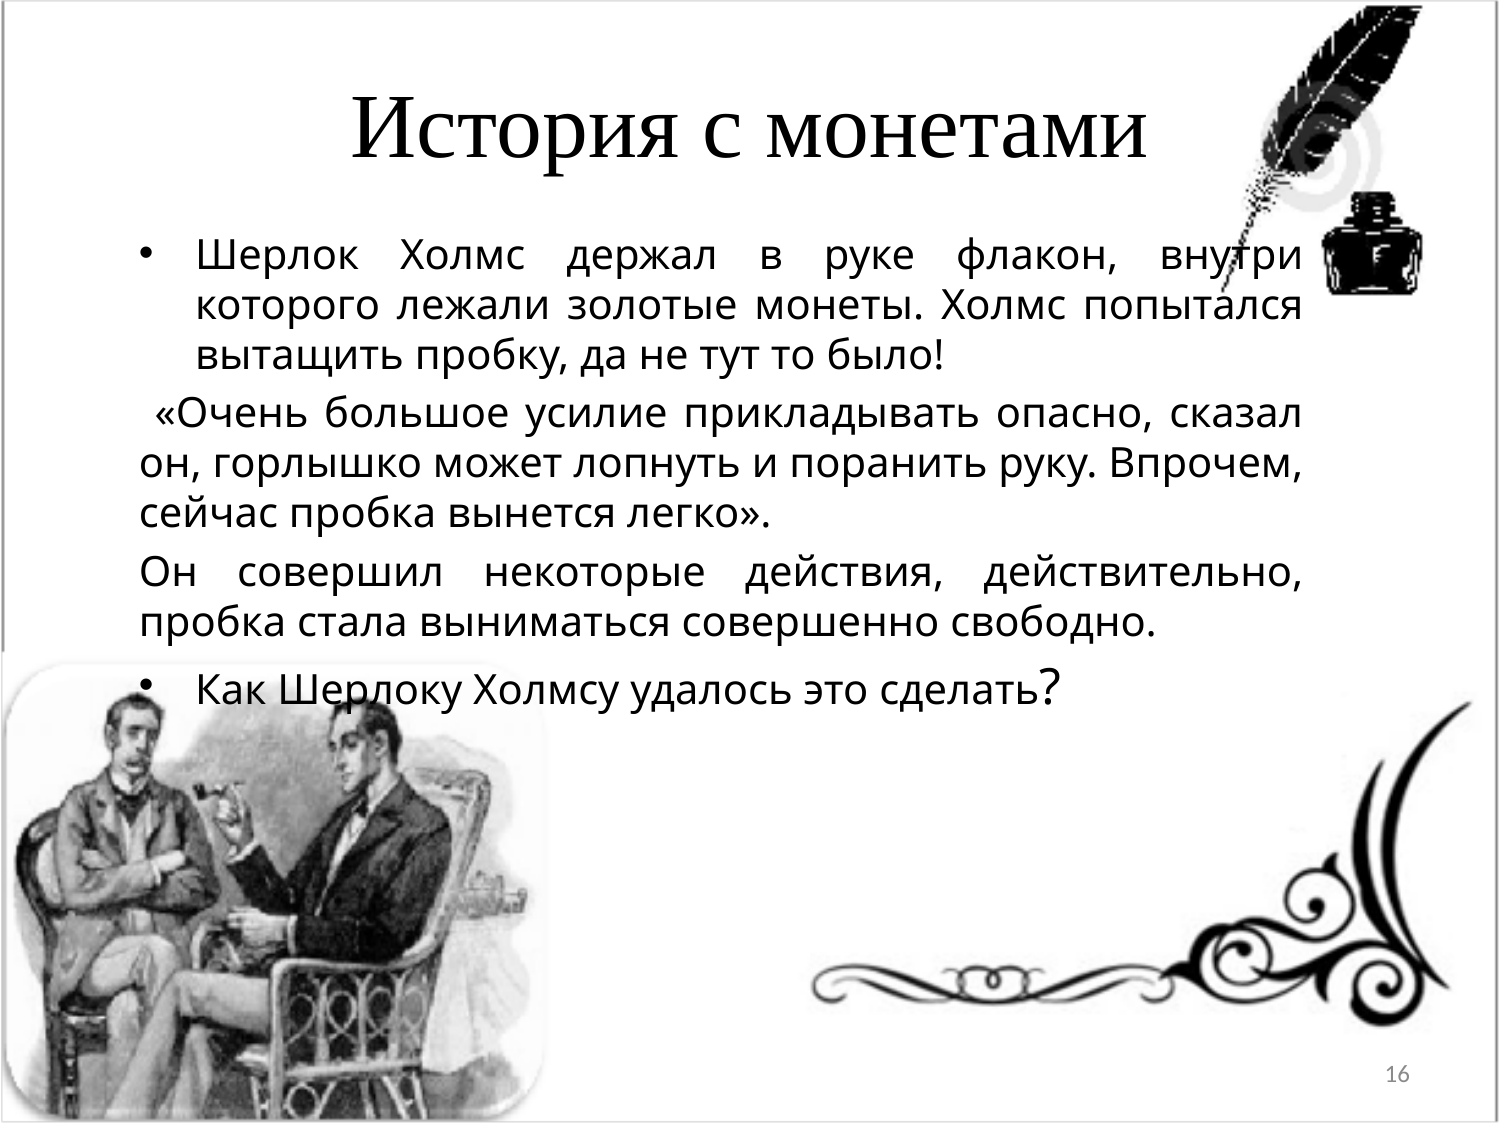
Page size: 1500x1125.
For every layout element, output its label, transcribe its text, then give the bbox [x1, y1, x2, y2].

title История с монетами [75, 45, 1425, 197]
picture [0, 0, 1500, 1125]
slide_number 16 [1074, 1042, 1425, 1103]
list Шерлок Холмс держал в руке флакон, внутри которого лежали золотые монеты. Холмс попытался вытащить пробку, да не тут то было! «Очень большое усилие прикладывать опасно, сказал он, горлышко может лопнуть и поранить руку. Впрочем, сейчас пробка вынется легко». Он совершил некоторые действия, действительно, пробка стала выниматься совершенно свободно. Как Шерлоку Холмсу удалось это сделать? [123, 219, 1319, 963]
